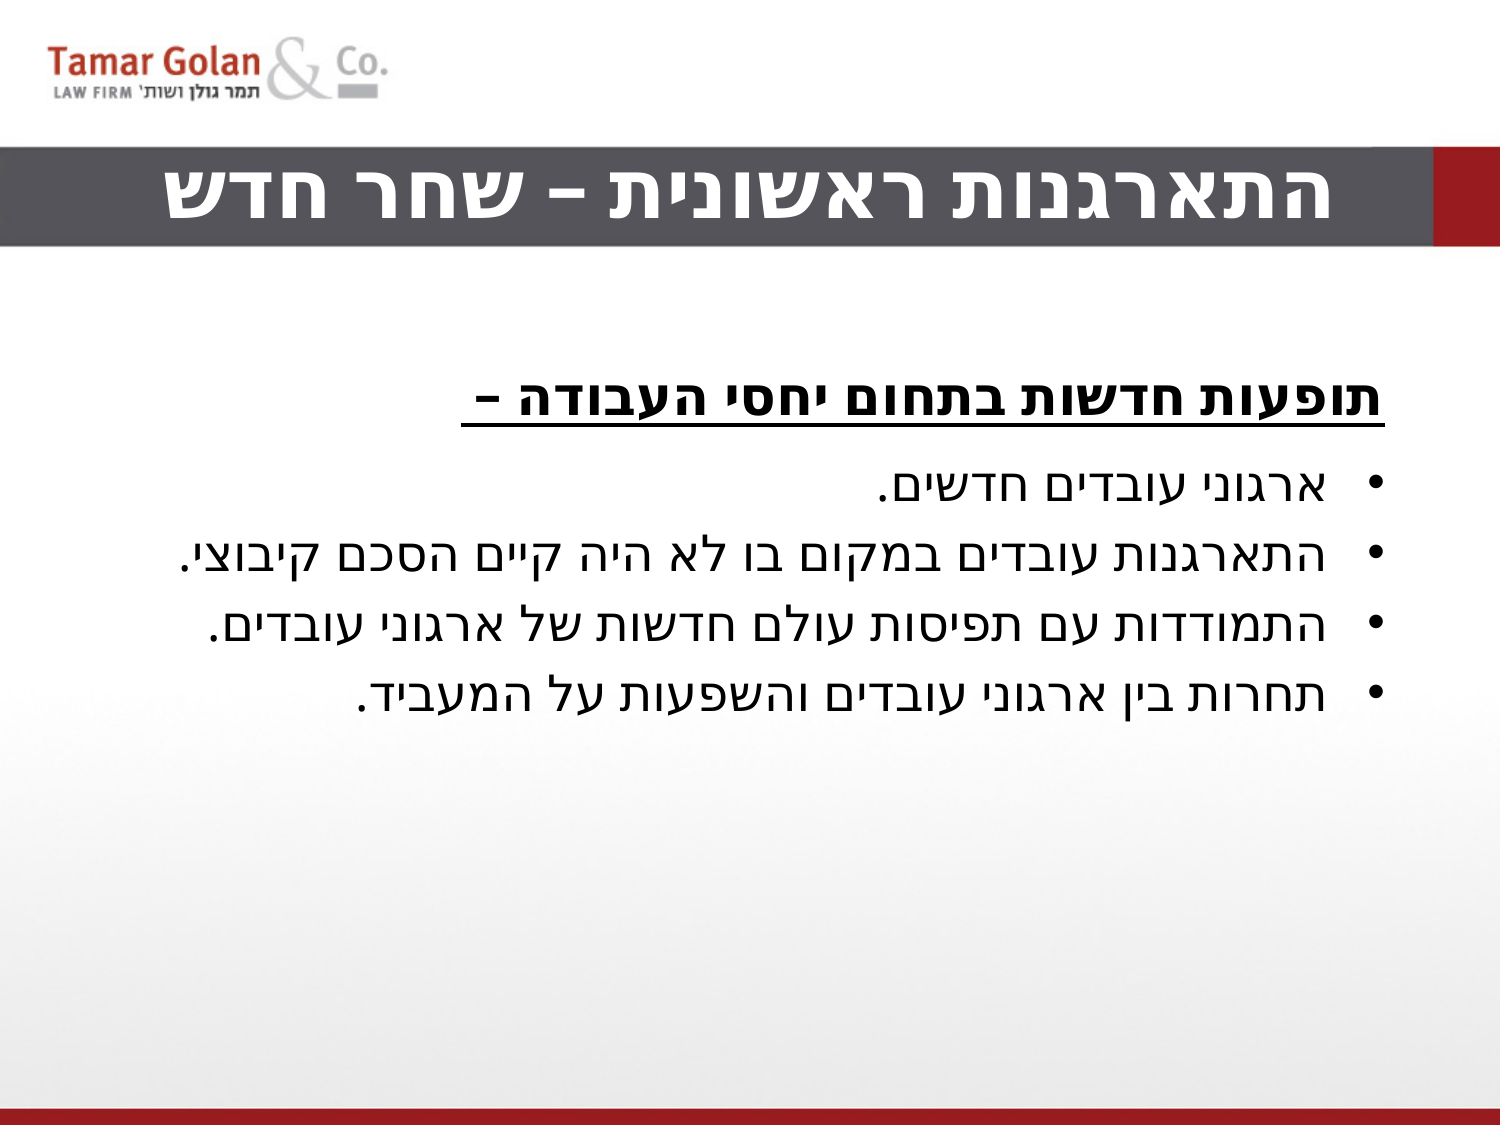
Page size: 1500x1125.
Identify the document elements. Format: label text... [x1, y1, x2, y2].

text_box תופעות חדשות בתחום יחסי העבודה – ארגוני עובדים חדשים. התארגנות עובדים במקום בו לא היה קיים הסכם קיבוצי. התמודדות עם תפיסות עולם חדשות של ארגוני עובדים. תחרות בין ארגוני עובדים והשפעות על המעביד. [100, 354, 1400, 729]
text_box התארגנות ראשונית – שחר חדש [148, 127, 1353, 243]
picture [0, 0, 1500, 1125]
